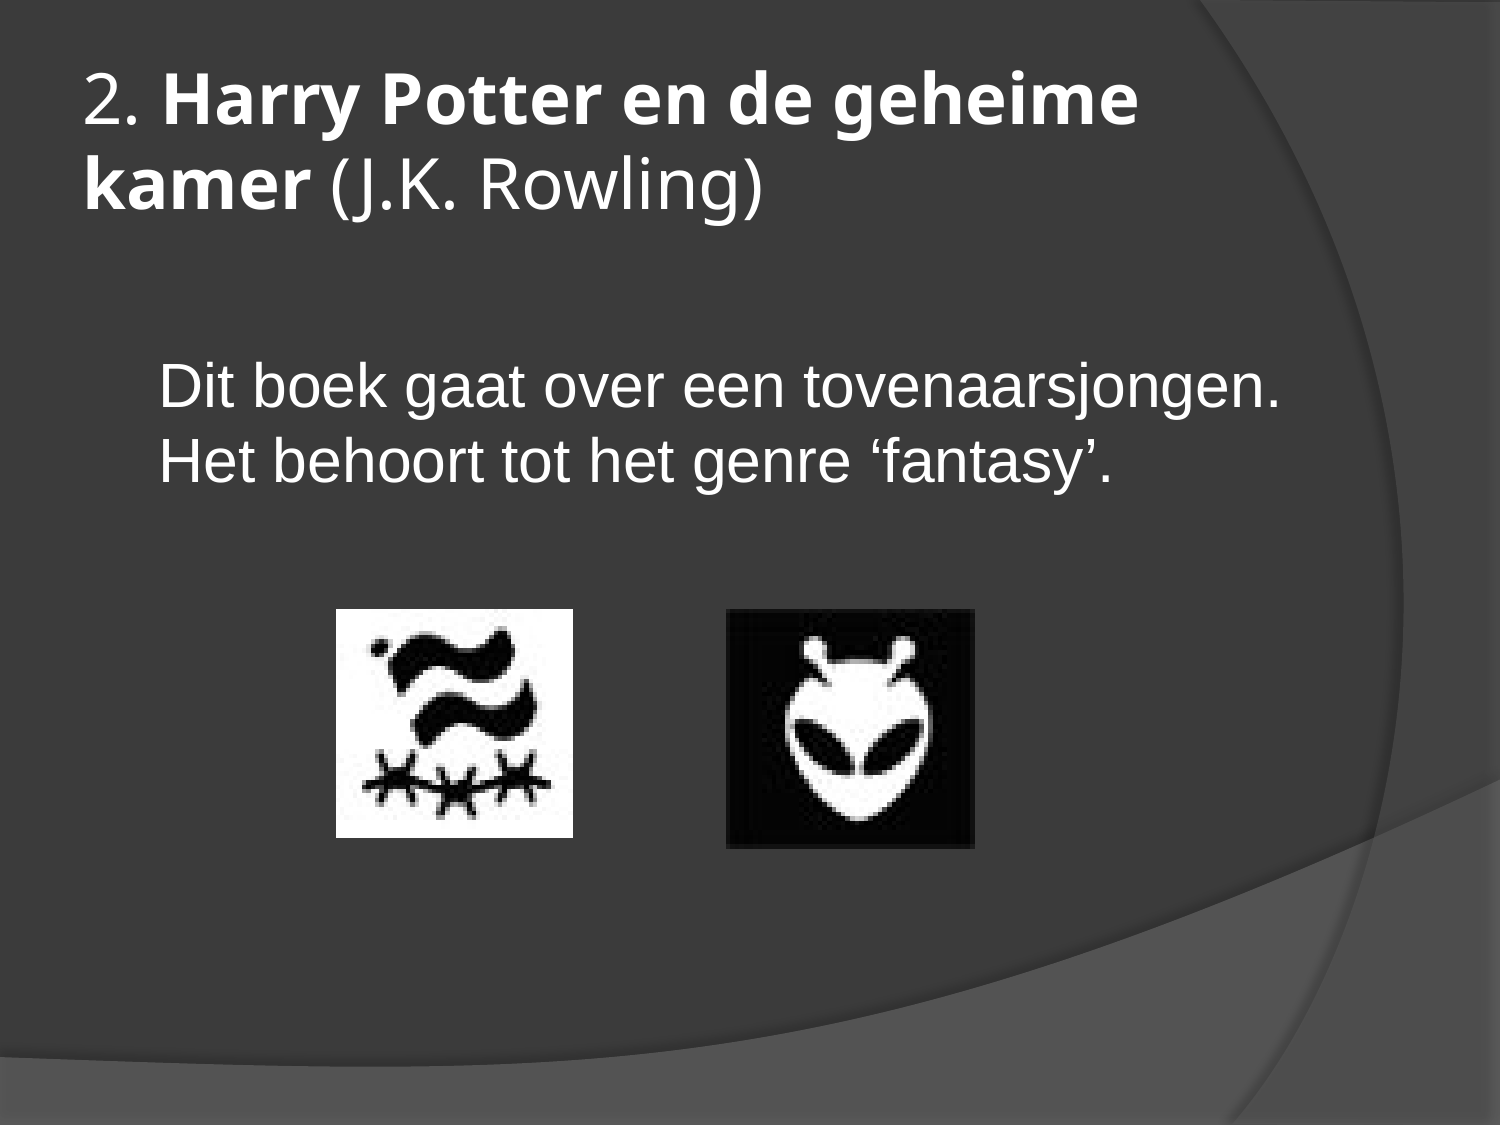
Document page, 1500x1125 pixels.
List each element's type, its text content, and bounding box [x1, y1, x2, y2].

picture [726, 609, 975, 849]
list Dit boek gaat over een tovenaarsjongen. Het behoort tot het genre ‘fantasy’. [75, 262, 1300, 1005]
title 2. Harry Potter en de geheime kamer (J.K. Rowling) [75, 45, 1300, 233]
picture [336, 609, 573, 838]
